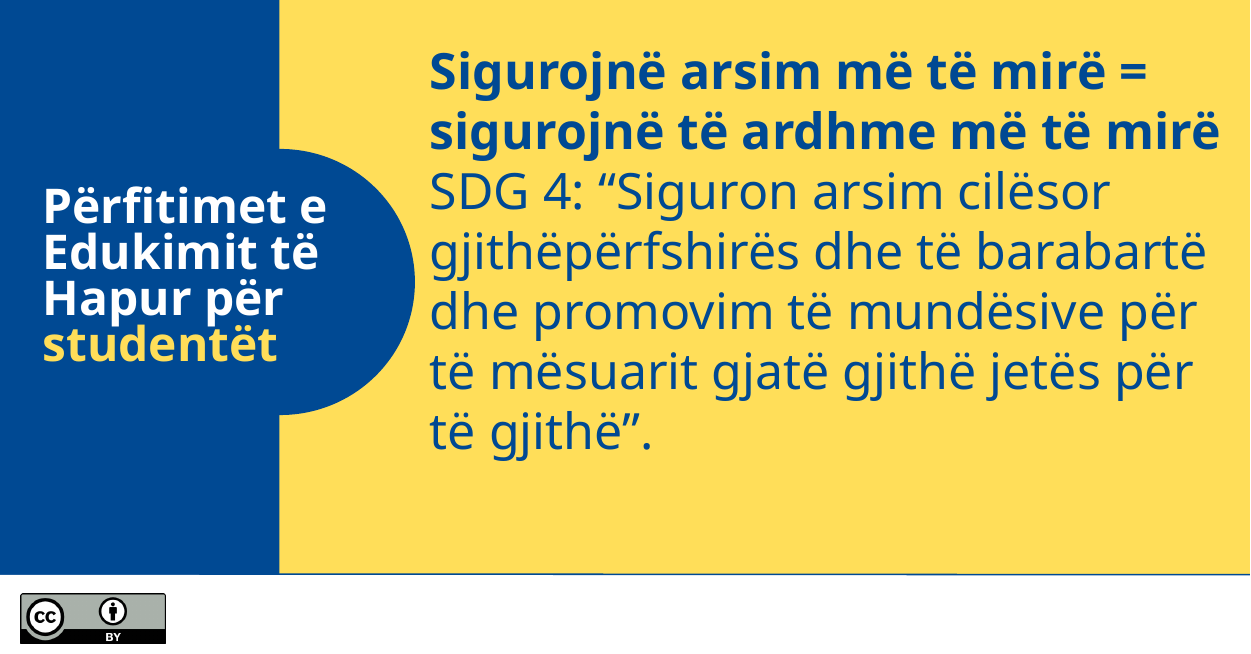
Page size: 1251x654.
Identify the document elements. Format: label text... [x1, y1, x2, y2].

text_box [0, 582, 1250, 654]
text_box [206, 148, 355, 171]
picture [20, 592, 166, 645]
text_box Sigurojnë arsim më të mirë = sigurojnë të ardhme më të mirë SDG 4: “Siguron arsim cilësor gjithëpërfshirës dhe të barabartë dhe promovim të mundësive për të mësuarit gjatë gjithë jetës për të gjithë”. [414, 24, 1250, 475]
text_box Përfitimet e Edukimit të Hapur për studentët [27, 171, 368, 386]
text_box [368, 181, 415, 383]
text_box [196, 386, 365, 416]
text_box [0, 0, 280, 573]
